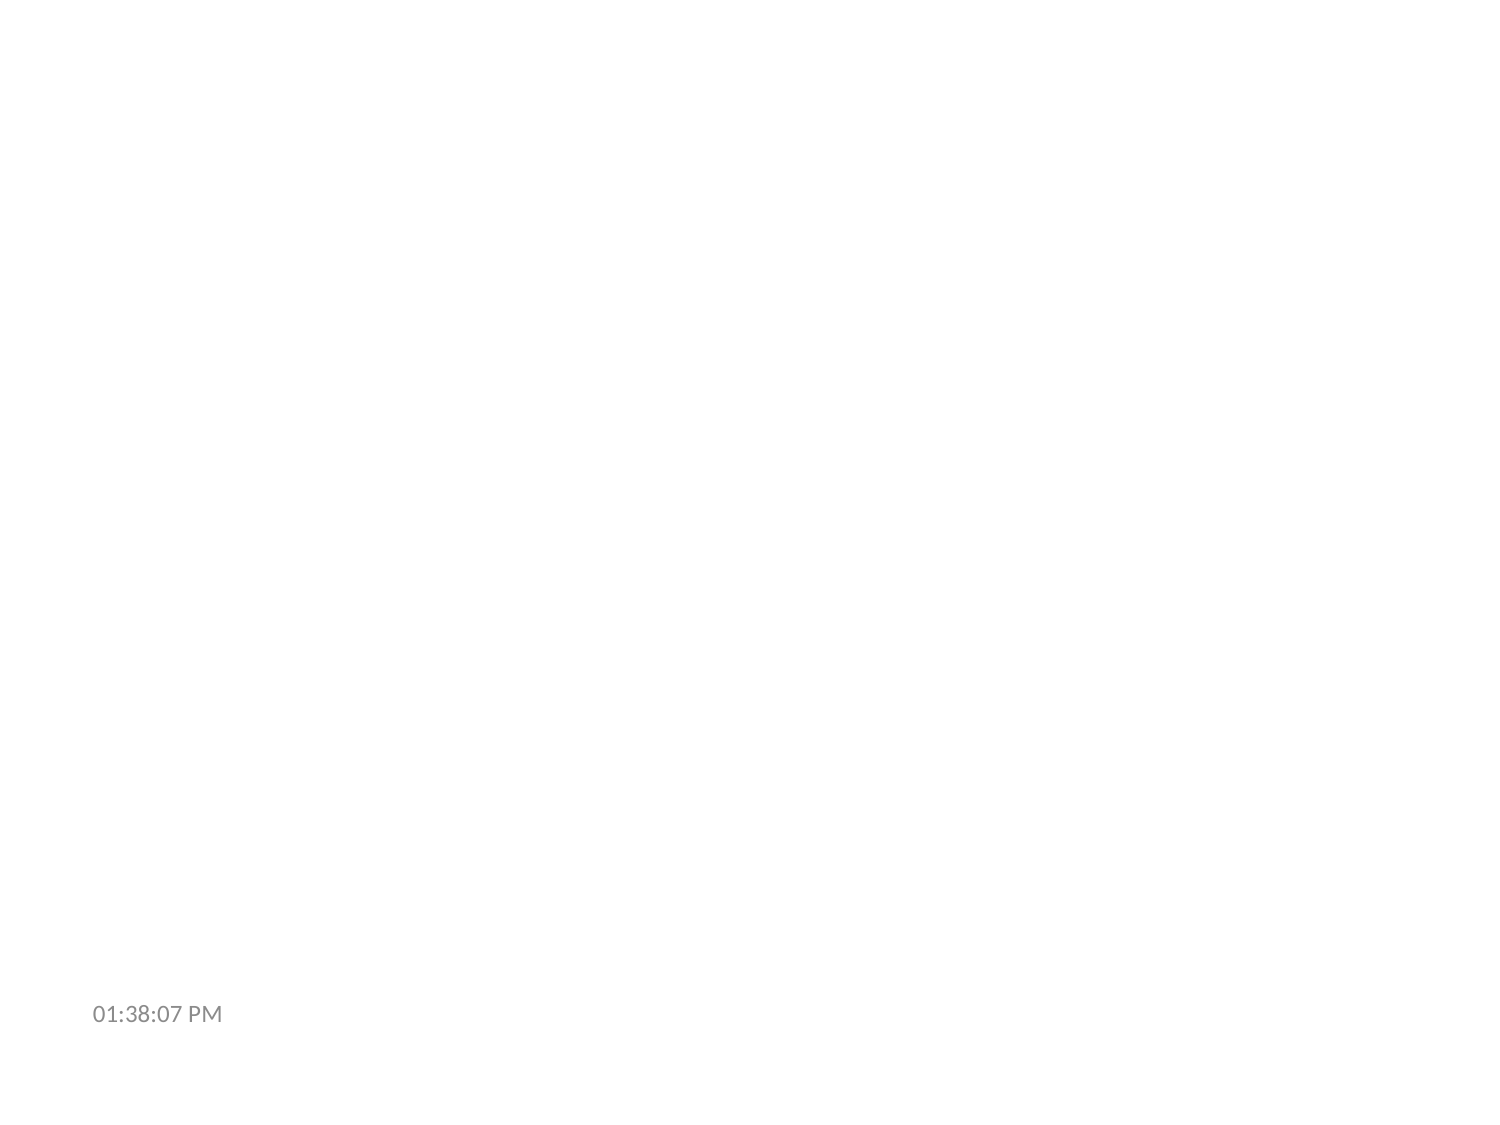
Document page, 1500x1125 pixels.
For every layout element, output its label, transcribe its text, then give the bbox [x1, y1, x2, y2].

text_box 3:35:09 PM [77, 982, 428, 1043]
